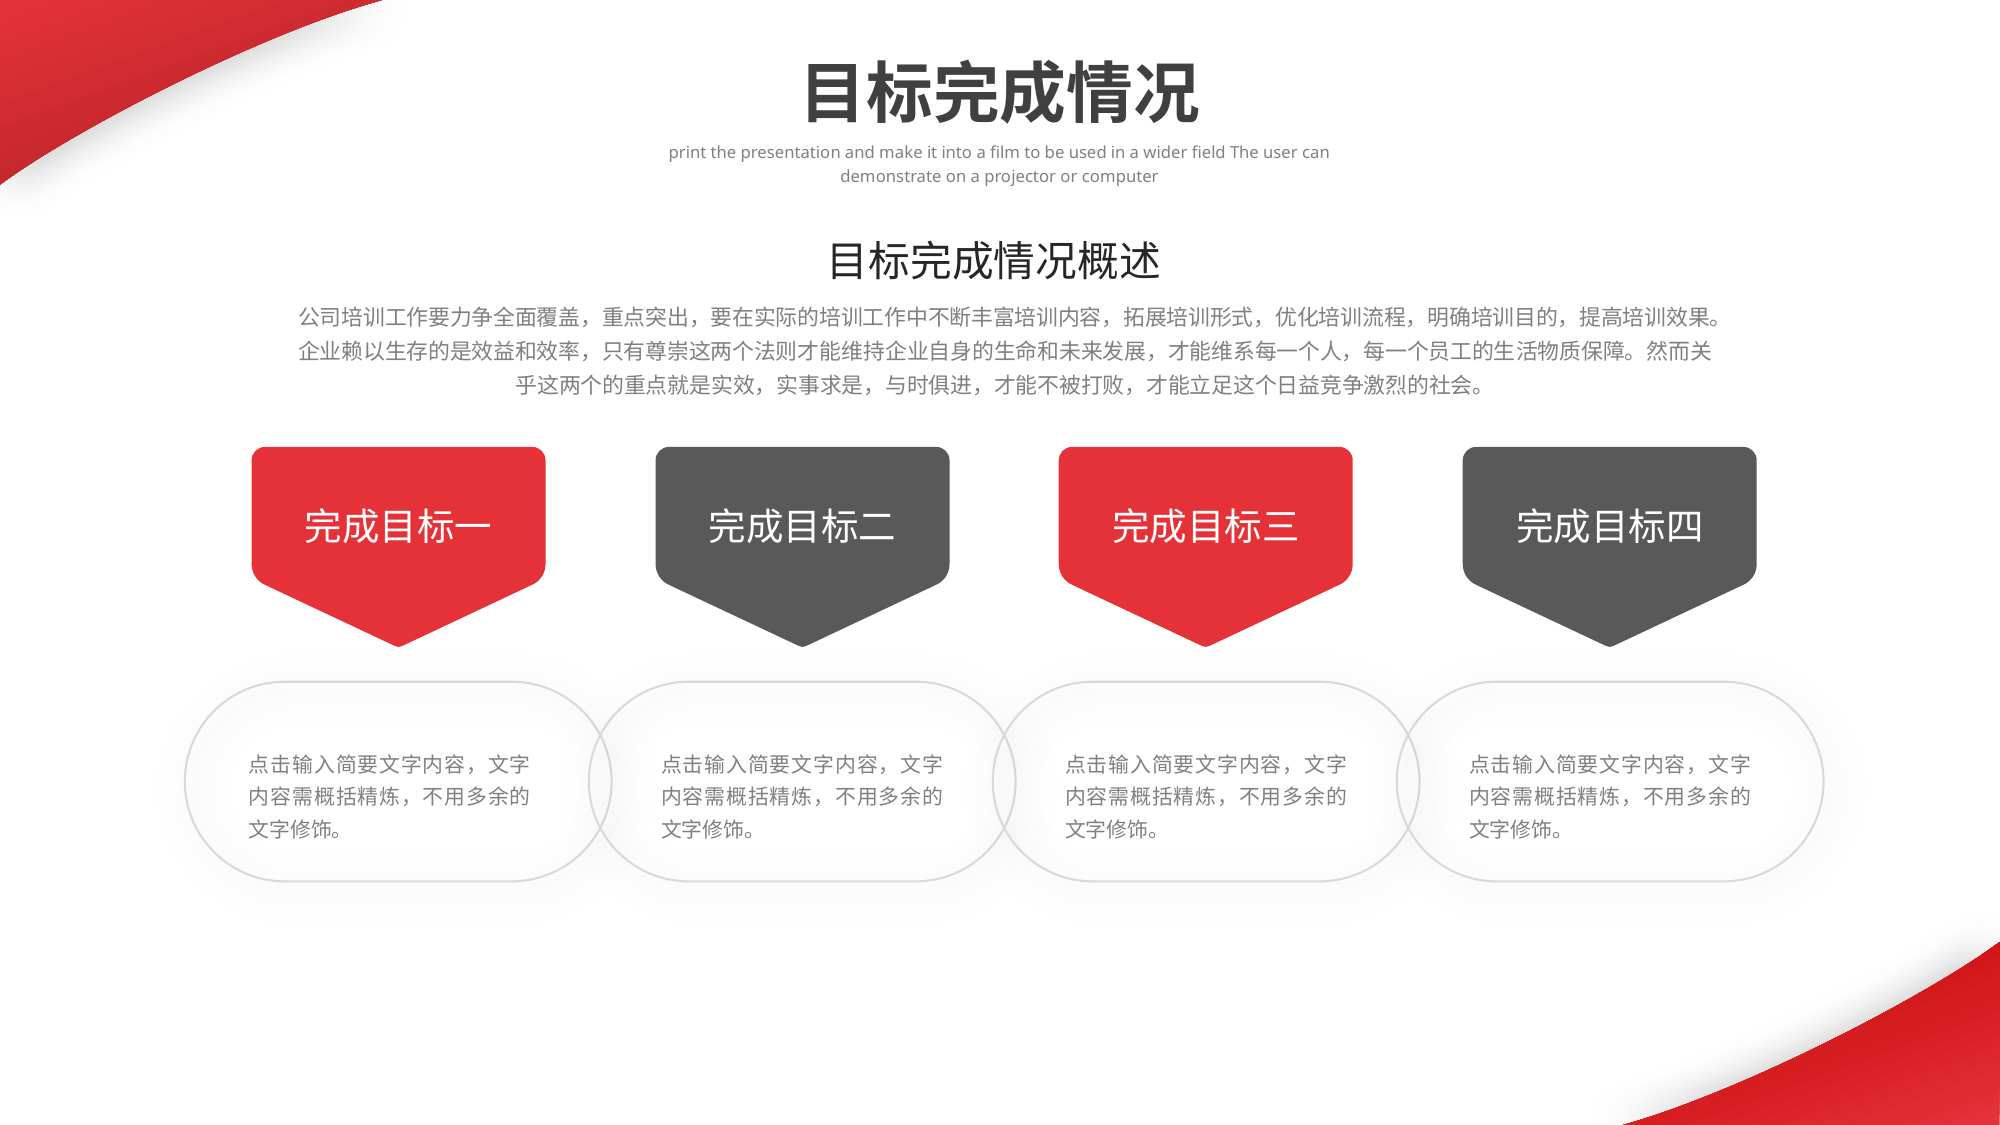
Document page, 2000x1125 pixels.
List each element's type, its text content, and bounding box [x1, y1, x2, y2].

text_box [992, 681, 1395, 882]
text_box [184, 681, 587, 882]
text_box 目标完成情况概述 [574, 219, 1414, 285]
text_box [1396, 681, 1824, 882]
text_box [251, 446, 546, 648]
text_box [649, 43, 1351, 195]
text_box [1462, 446, 1757, 648]
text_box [588, 681, 991, 882]
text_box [655, 446, 950, 648]
text_box 公司培训工作要力争全面覆盖，重点突出，要在实际的培训工作中不断丰富培训内容，拓展培训形式，优化培训流程，明确培训目的，提高培训效果。企业赖以生存的是效益和效率，只有尊崇这两个法则才能维持企业自身的生命和未来发展，才能维系每一个人，每一个员工的生活物质保障。然而关乎这两个的重点就是实效，实事求是，与时俱进，才能不被打败，才能立足这个日益竞争激烈的社会。 [291, 296, 1719, 433]
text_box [1058, 446, 1353, 648]
